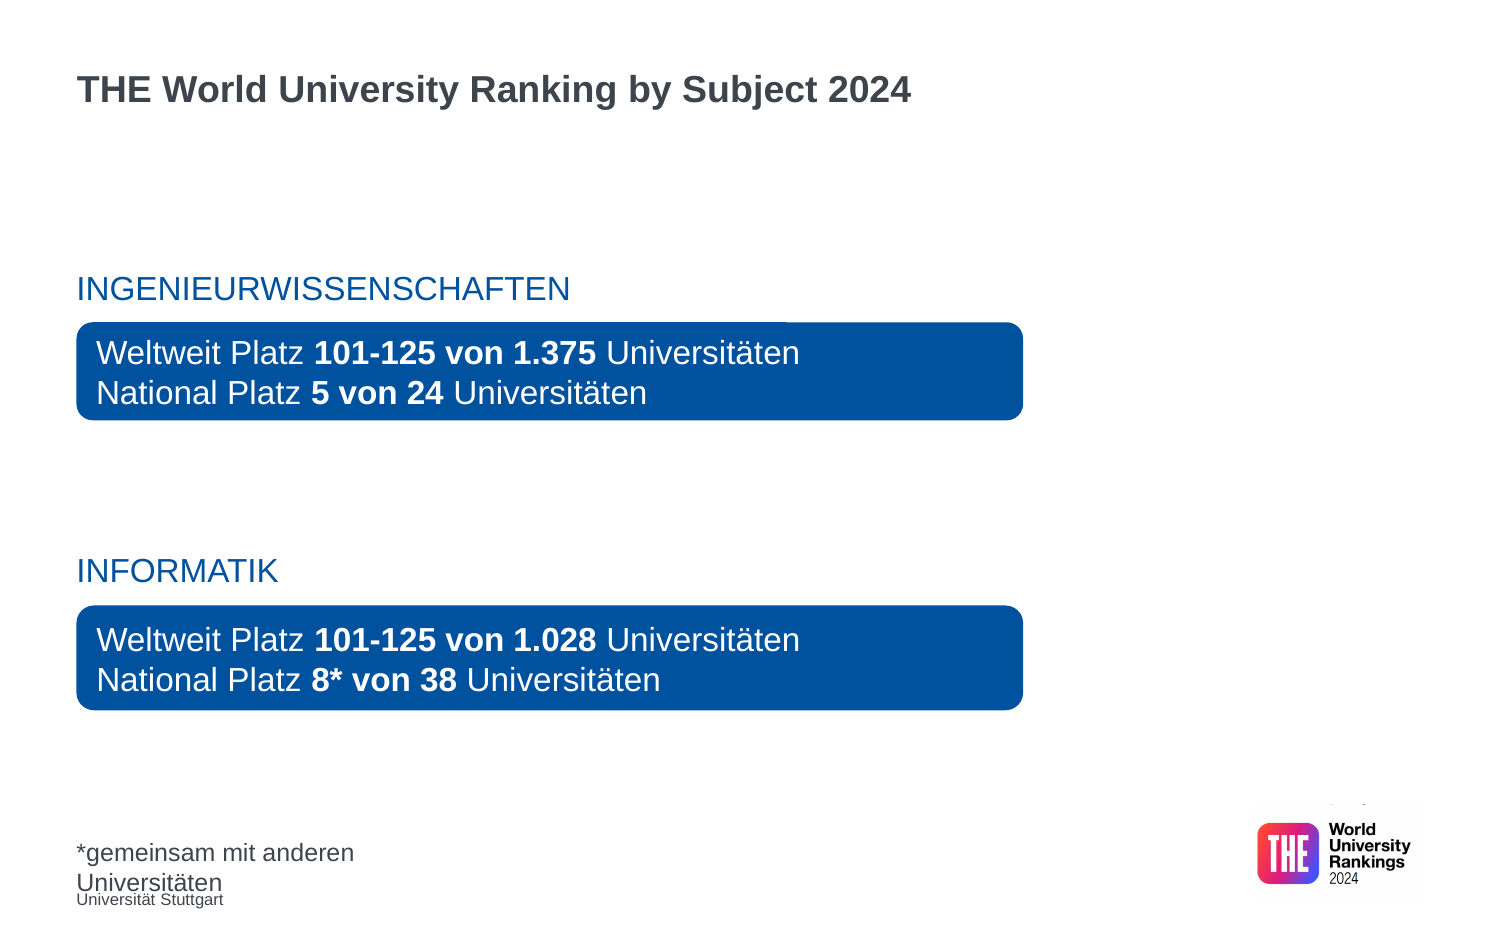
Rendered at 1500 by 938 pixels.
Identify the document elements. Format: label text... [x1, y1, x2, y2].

text_box Weltweit Platz 101-125 von 1.375 Universitäten National Platz 5 von 24 Universitäten [75, 321, 1025, 422]
text_box *gemeinsam mit anderen Universitäten [76, 836, 508, 888]
picture [1252, 804, 1424, 900]
text_box Informatik [76, 545, 727, 585]
text_box Weltweit Platz 101-125 von 1.028 Universitäten National Platz 8* von 38 Universitäten [75, 604, 1025, 712]
footer Universität Stuttgart [76, 888, 1072, 910]
title THE World University Ranking by Subject 2024 [76, 64, 1424, 111]
text_box Ingenieurwissenschaften [76, 262, 727, 303]
